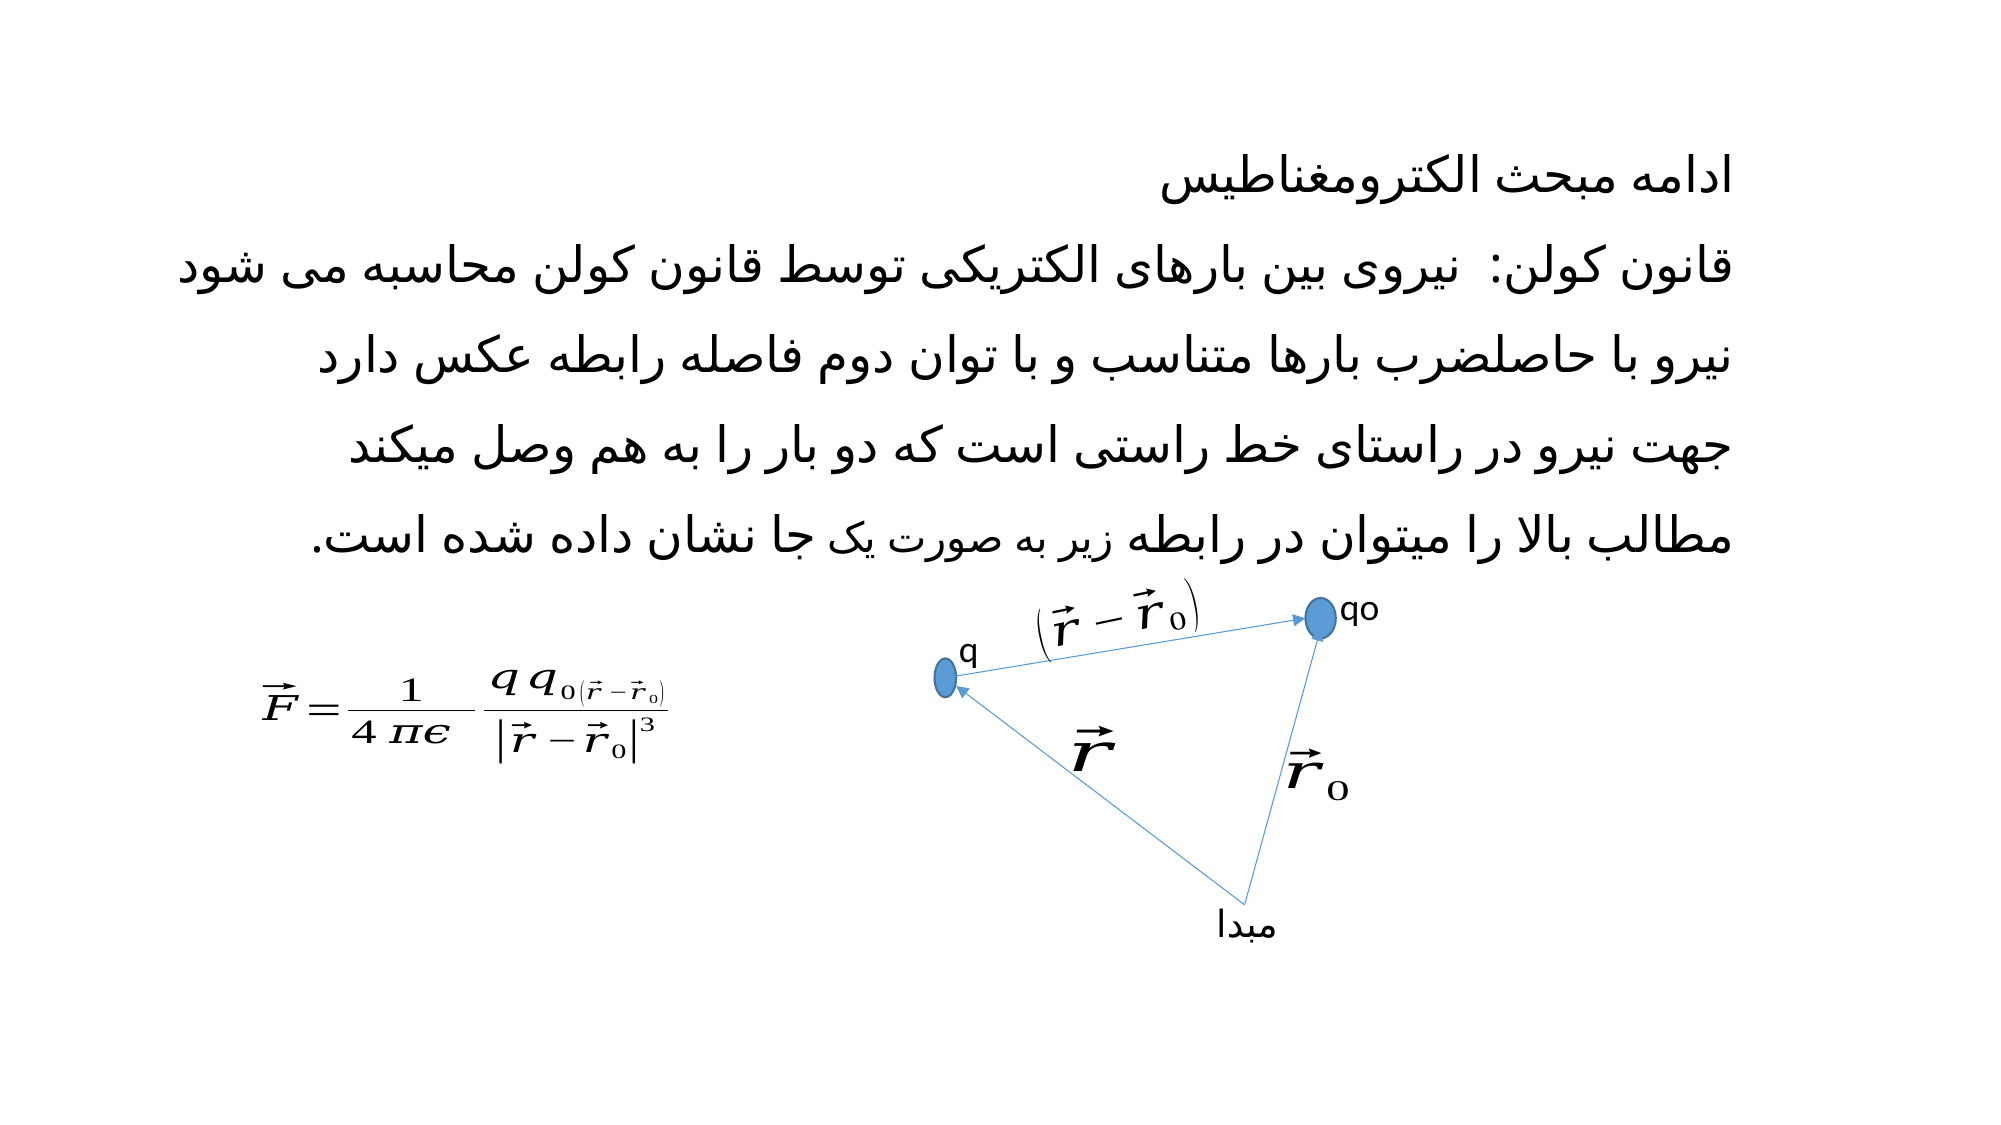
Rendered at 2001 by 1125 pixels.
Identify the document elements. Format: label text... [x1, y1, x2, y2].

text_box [956, 685, 1244, 905]
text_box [1244, 638, 1321, 905]
text_box [933, 657, 958, 699]
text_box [945, 618, 1306, 678]
text_box qo [1324, 575, 1395, 635]
text_box ادامه مبحث الکترومغناطیس قانون کولن: نیروی بین بارهای الکتریکی توسط قانون کولن محاسبه می شود نیرو با حاصلضرب بارها متناسب و با توان دوم فاصله رابطه عکس دارد جهت نیرو در راستای خط راستی است که دو بار را به هم وصل میکند مطالب بالا را میتوان در رابطه زیر به صورت یک جا نشان داده شده است. [162, 104, 1750, 570]
text_box مبدا [1201, 905, 1293, 953]
text_box [1304, 596, 1331, 640]
